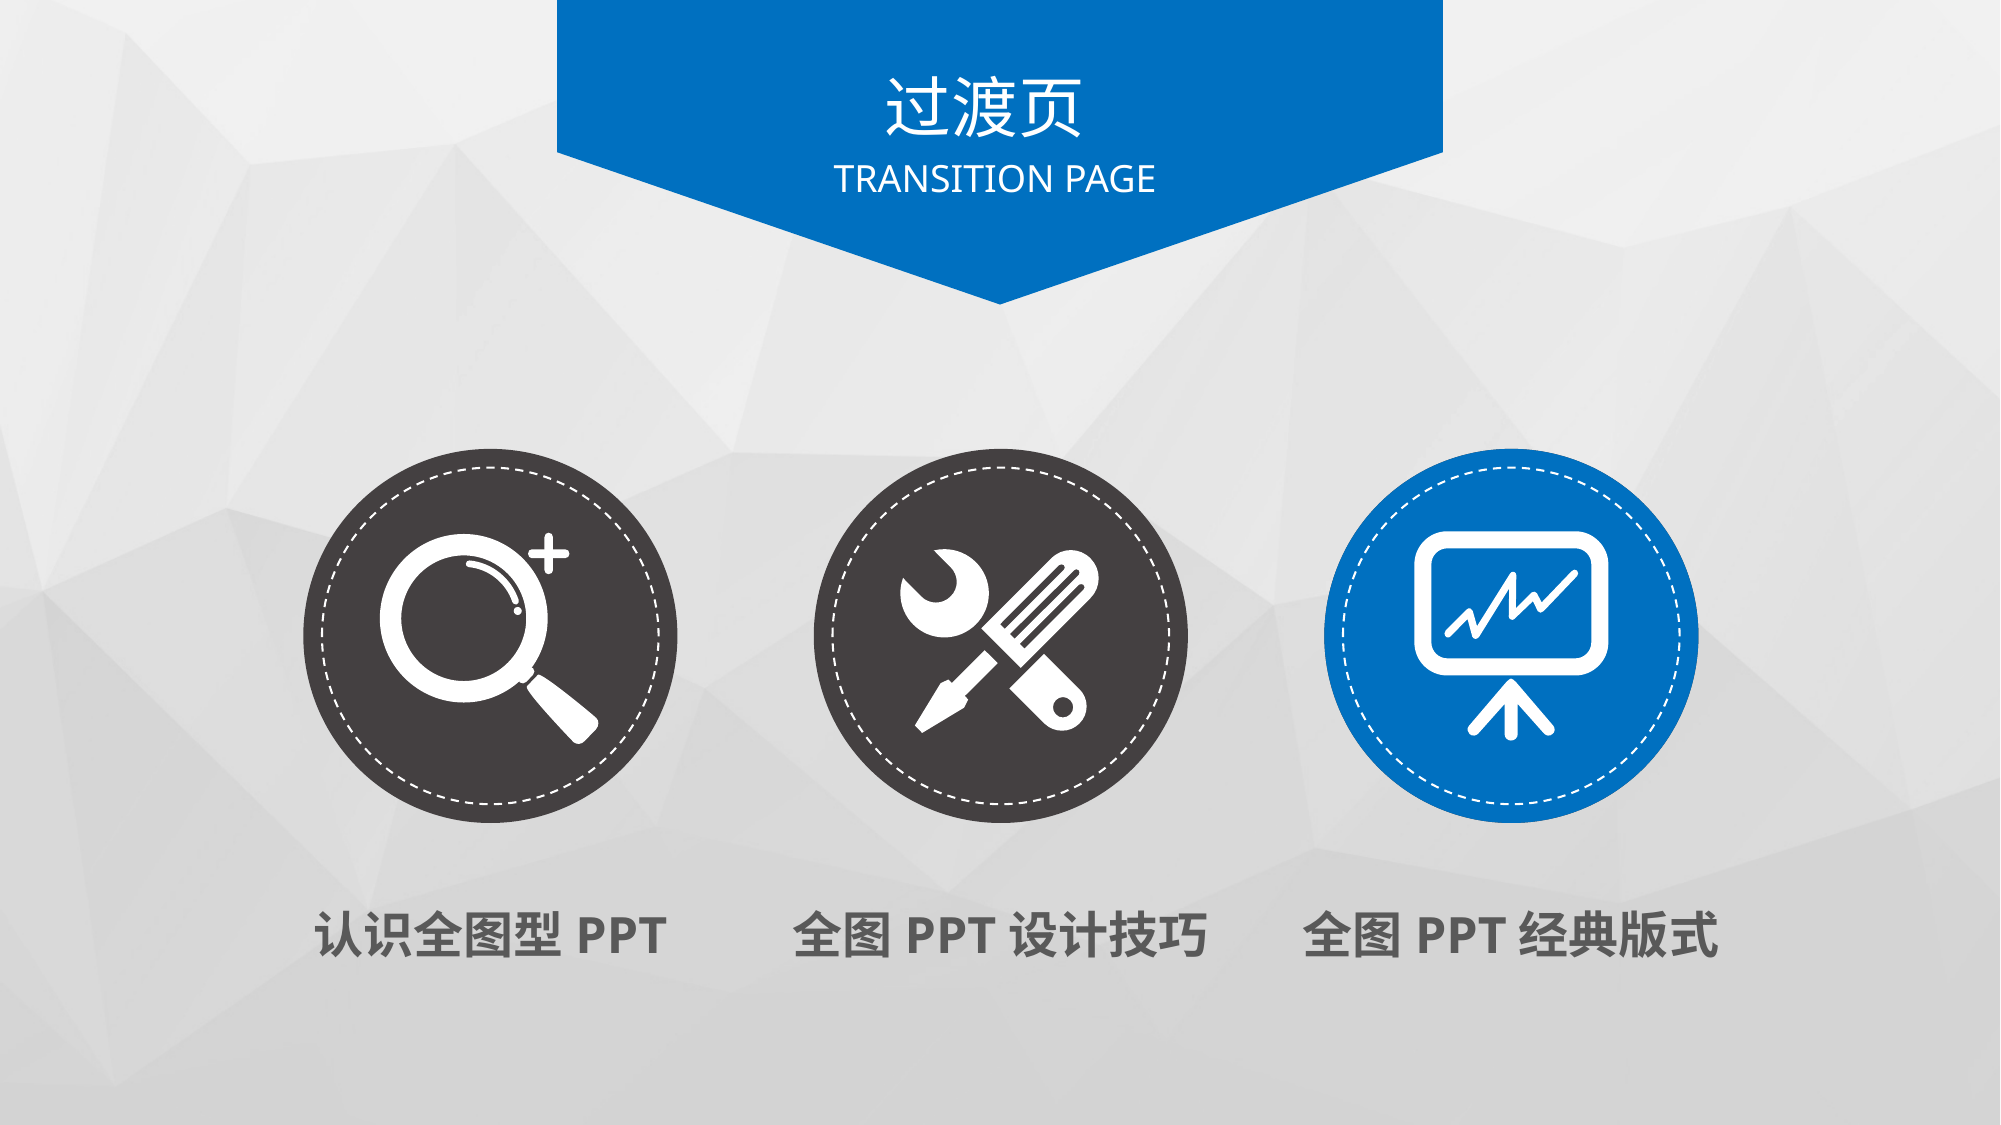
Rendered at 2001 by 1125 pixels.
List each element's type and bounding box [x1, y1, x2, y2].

picture [0, 0, 2001, 1125]
text_box [1414, 531, 1609, 741]
text_box [1324, 448, 1699, 823]
